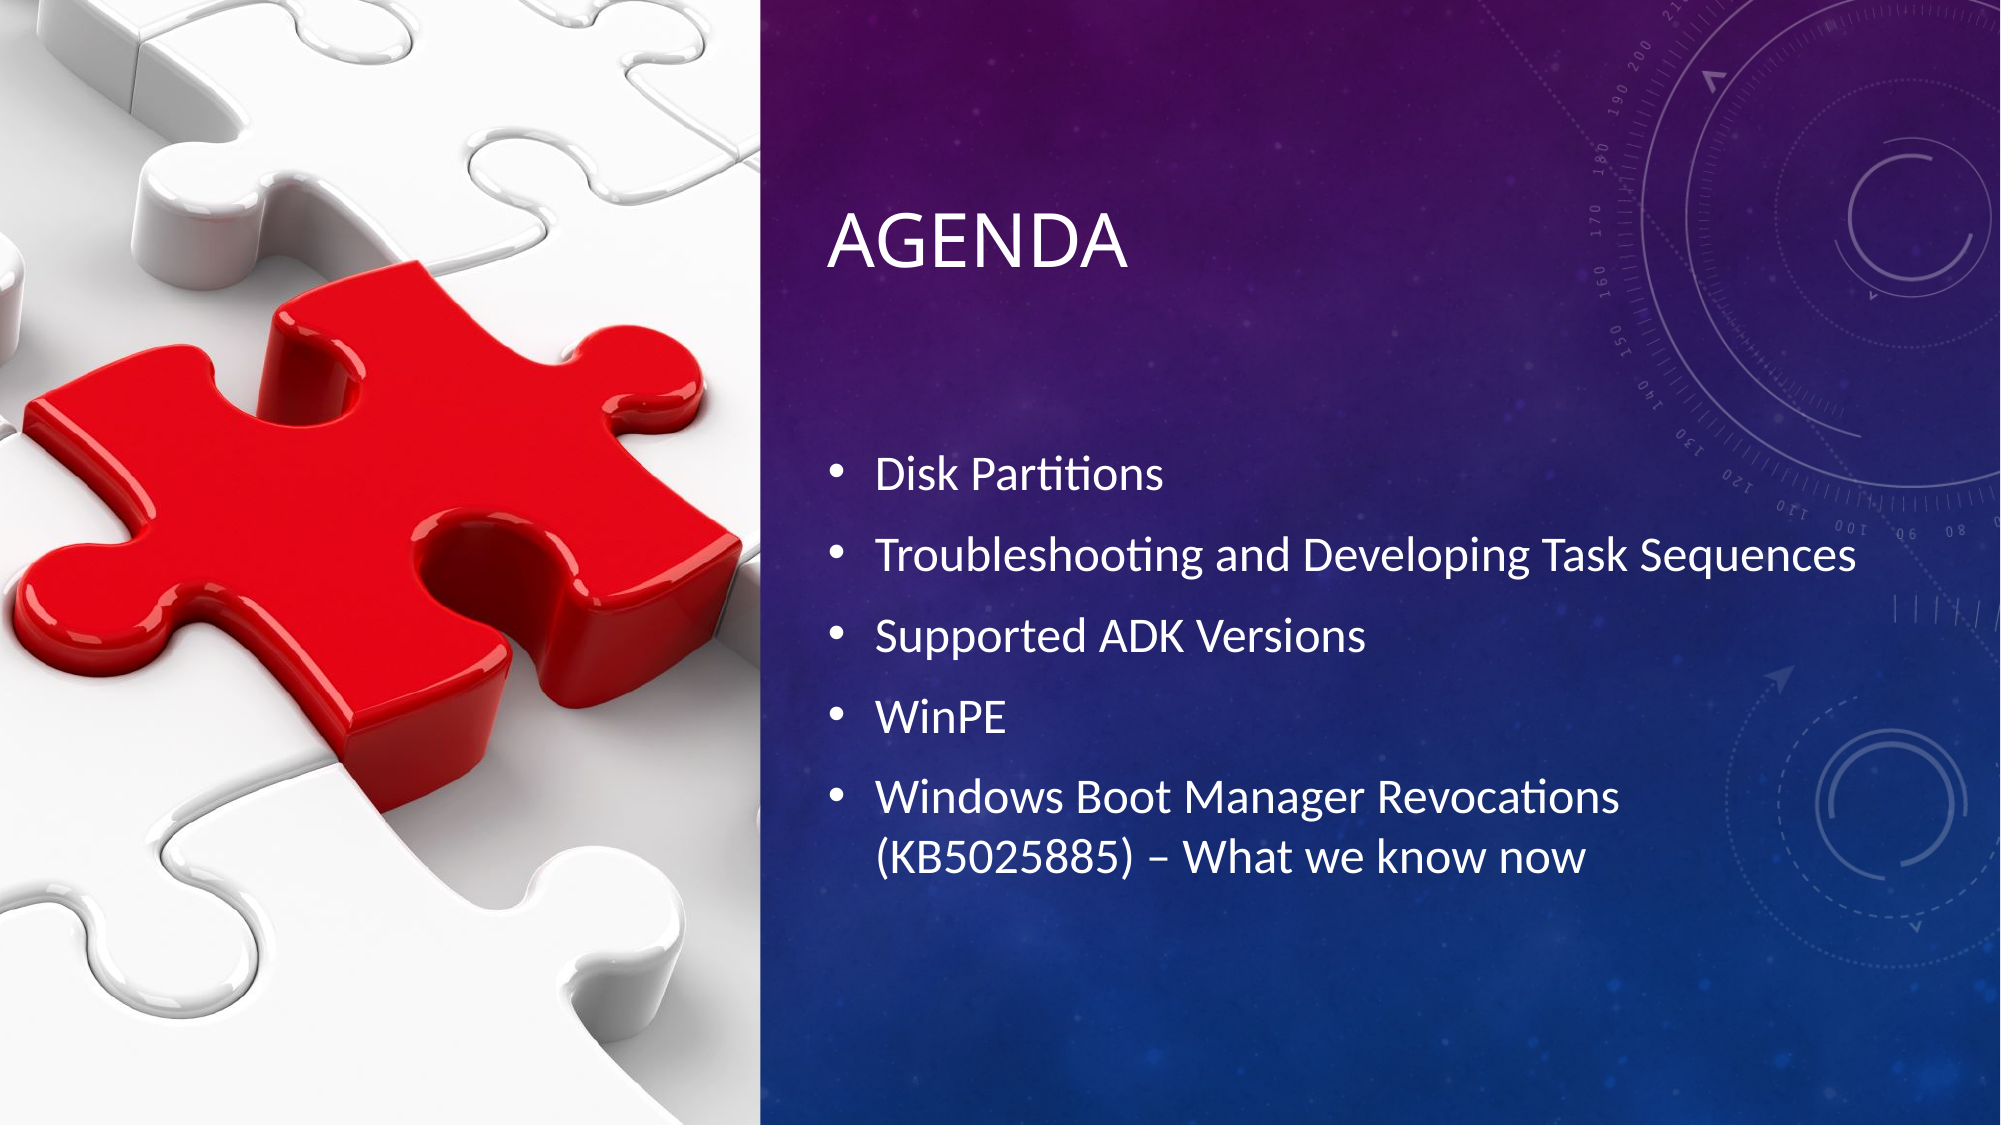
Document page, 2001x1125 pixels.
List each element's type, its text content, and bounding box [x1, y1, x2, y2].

picture [0, 0, 2001, 1125]
list Disk Partitions Troubleshooting and Developing Task Sequences Supported ADK Versions WinPE Windows Boot Manager Revocations (KB5025885) – What we know now [812, 369, 1895, 1021]
title Agenda [812, 104, 1895, 369]
